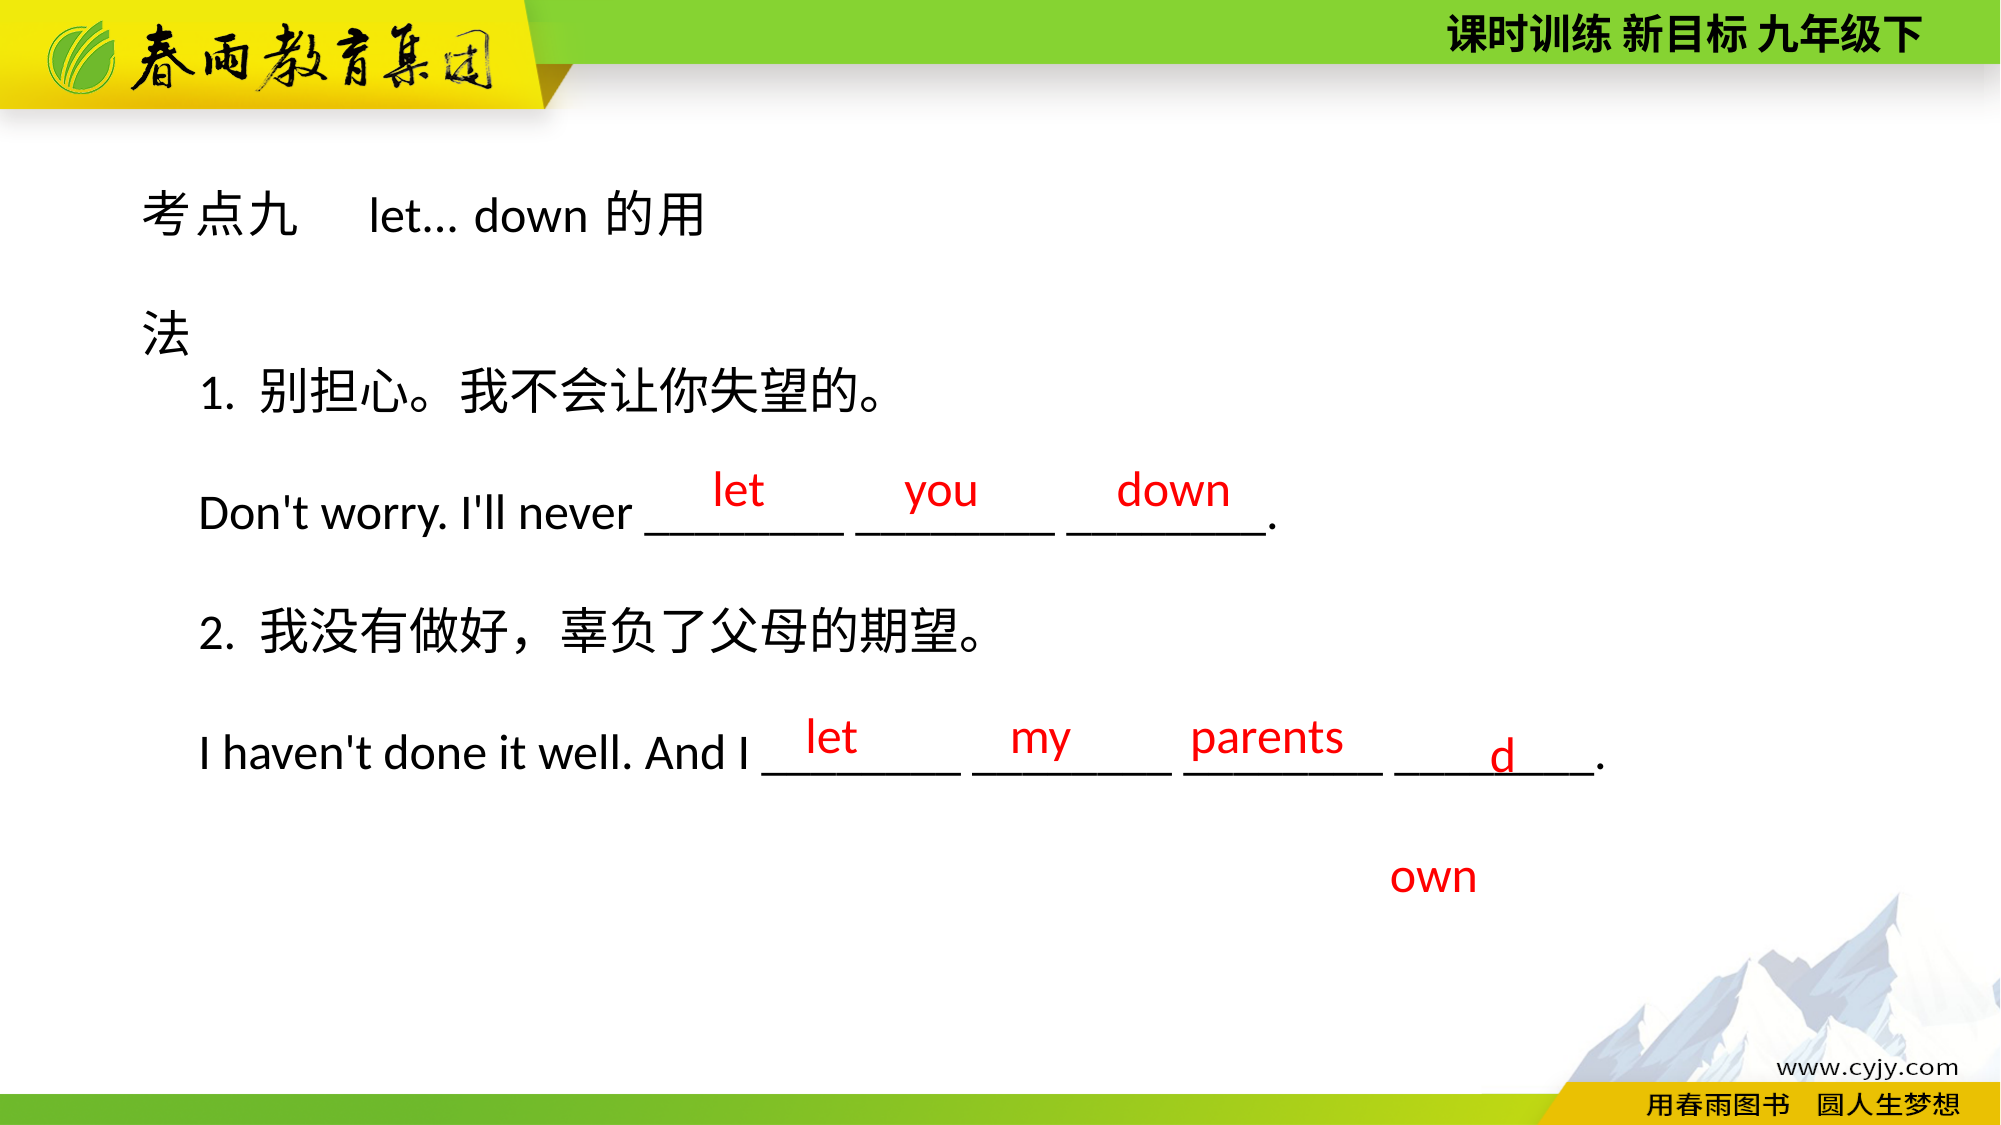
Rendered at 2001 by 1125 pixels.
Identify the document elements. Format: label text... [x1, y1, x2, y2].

text_box down [1101, 448, 1247, 524]
text_box 1. 别担心。我不会让你失望的。 Don't worry. I'll never ________ ________ ________. 2. 我没有做好，辜负了父母的期望。 I haven't done it well. And I ________ ________ ________ ________. [183, 291, 1740, 787]
text_box my [995, 695, 1087, 771]
text_box down [1375, 655, 1520, 791]
text_box you [889, 448, 994, 524]
text_box parents [1175, 695, 1359, 771]
text_box let [790, 695, 874, 771]
text_box let [697, 448, 781, 524]
text_box 考点九 let... down的用法 [126, 114, 723, 250]
picture [0, 0, 2001, 1125]
